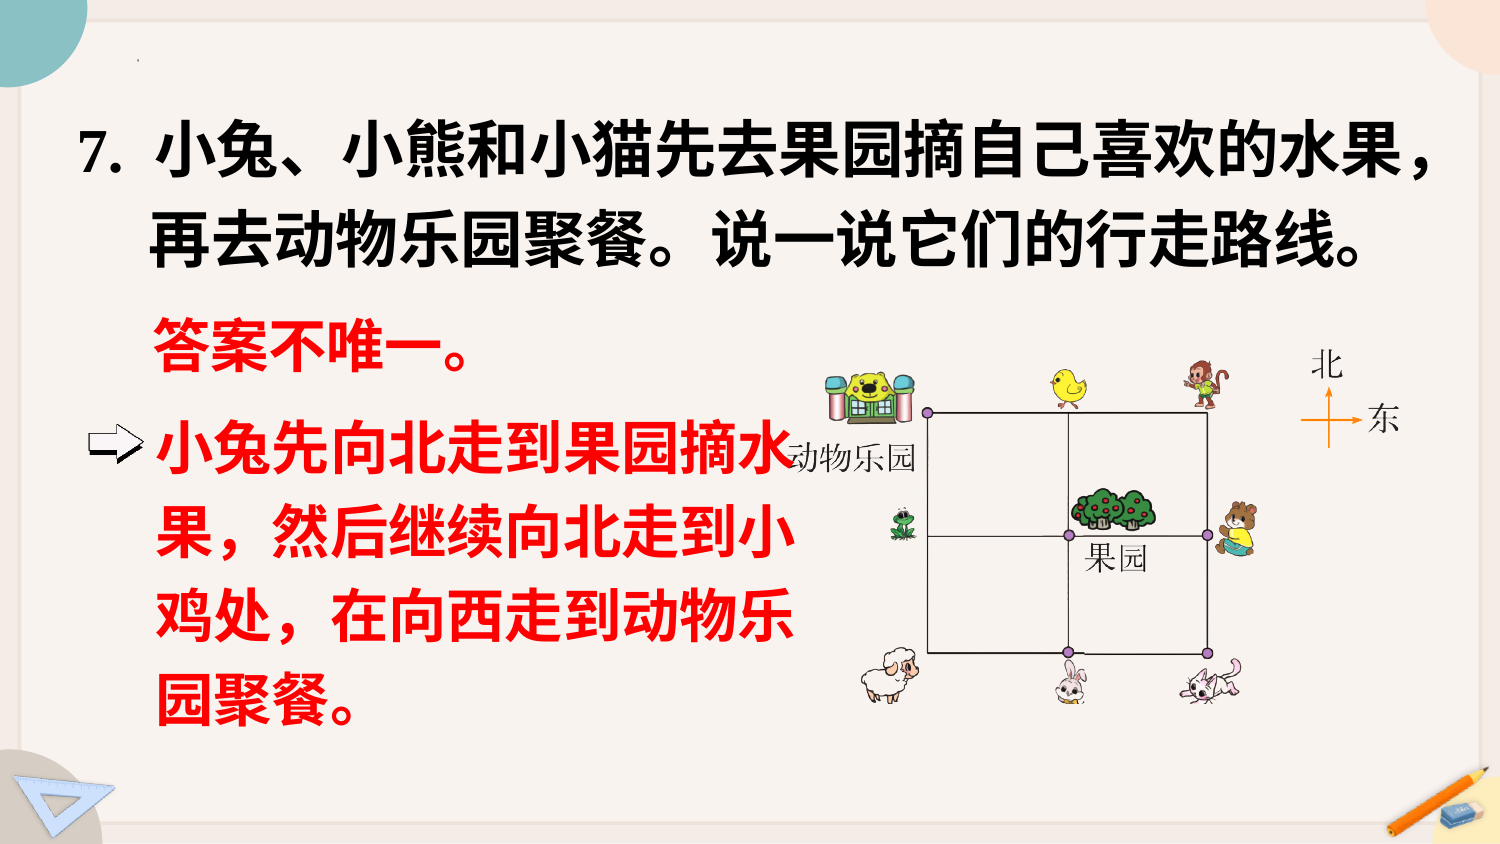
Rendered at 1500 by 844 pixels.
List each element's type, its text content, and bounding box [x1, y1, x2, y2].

text_box 7. 小兔、小熊和小猫先去果园摘自己喜欢的水果， 再去动物乐园聚餐。说一说它们的行走路线。 [61, 87, 1429, 283]
picture [1379, 766, 1499, 838]
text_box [81, 389, 815, 736]
picture [14, 737, 122, 840]
text_box 答案不唯一。 [137, 287, 636, 387]
picture [780, 349, 1442, 704]
